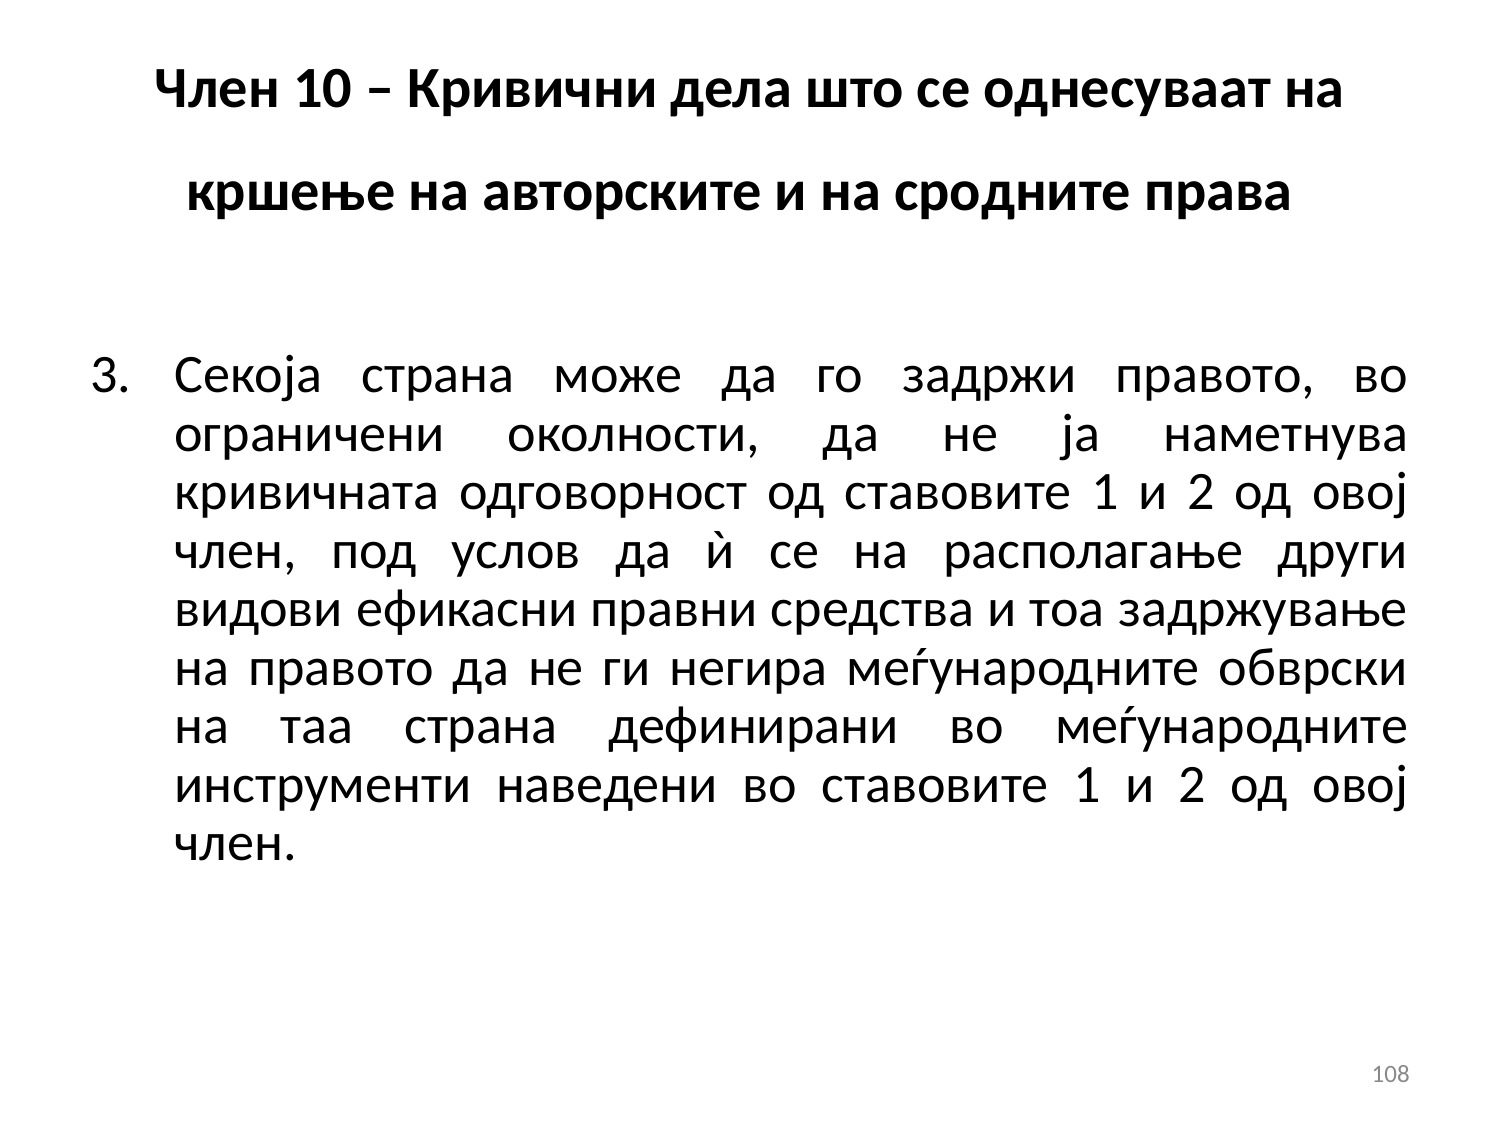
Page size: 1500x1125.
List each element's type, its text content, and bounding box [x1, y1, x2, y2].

list Секоја страна може да го задржи правото, во ограничени околности, да не ја наметнува кривичната одговорност од ставовите 1 и 2 од овој член, под услов да ѝ се на располагање други видови ефикасни правни средства и тоа задржување на правото да не ги негира меѓународните обврски на таа страна дефинирани во меѓународните инструменти наведени во ставовите 1 и 2 од овој член. [75, 338, 1425, 882]
slide_number 108 [1074, 1042, 1425, 1103]
title Член 10 – Кривични дела што се однесуваат на кршење на авторските и на сродните права [75, 45, 1425, 233]
